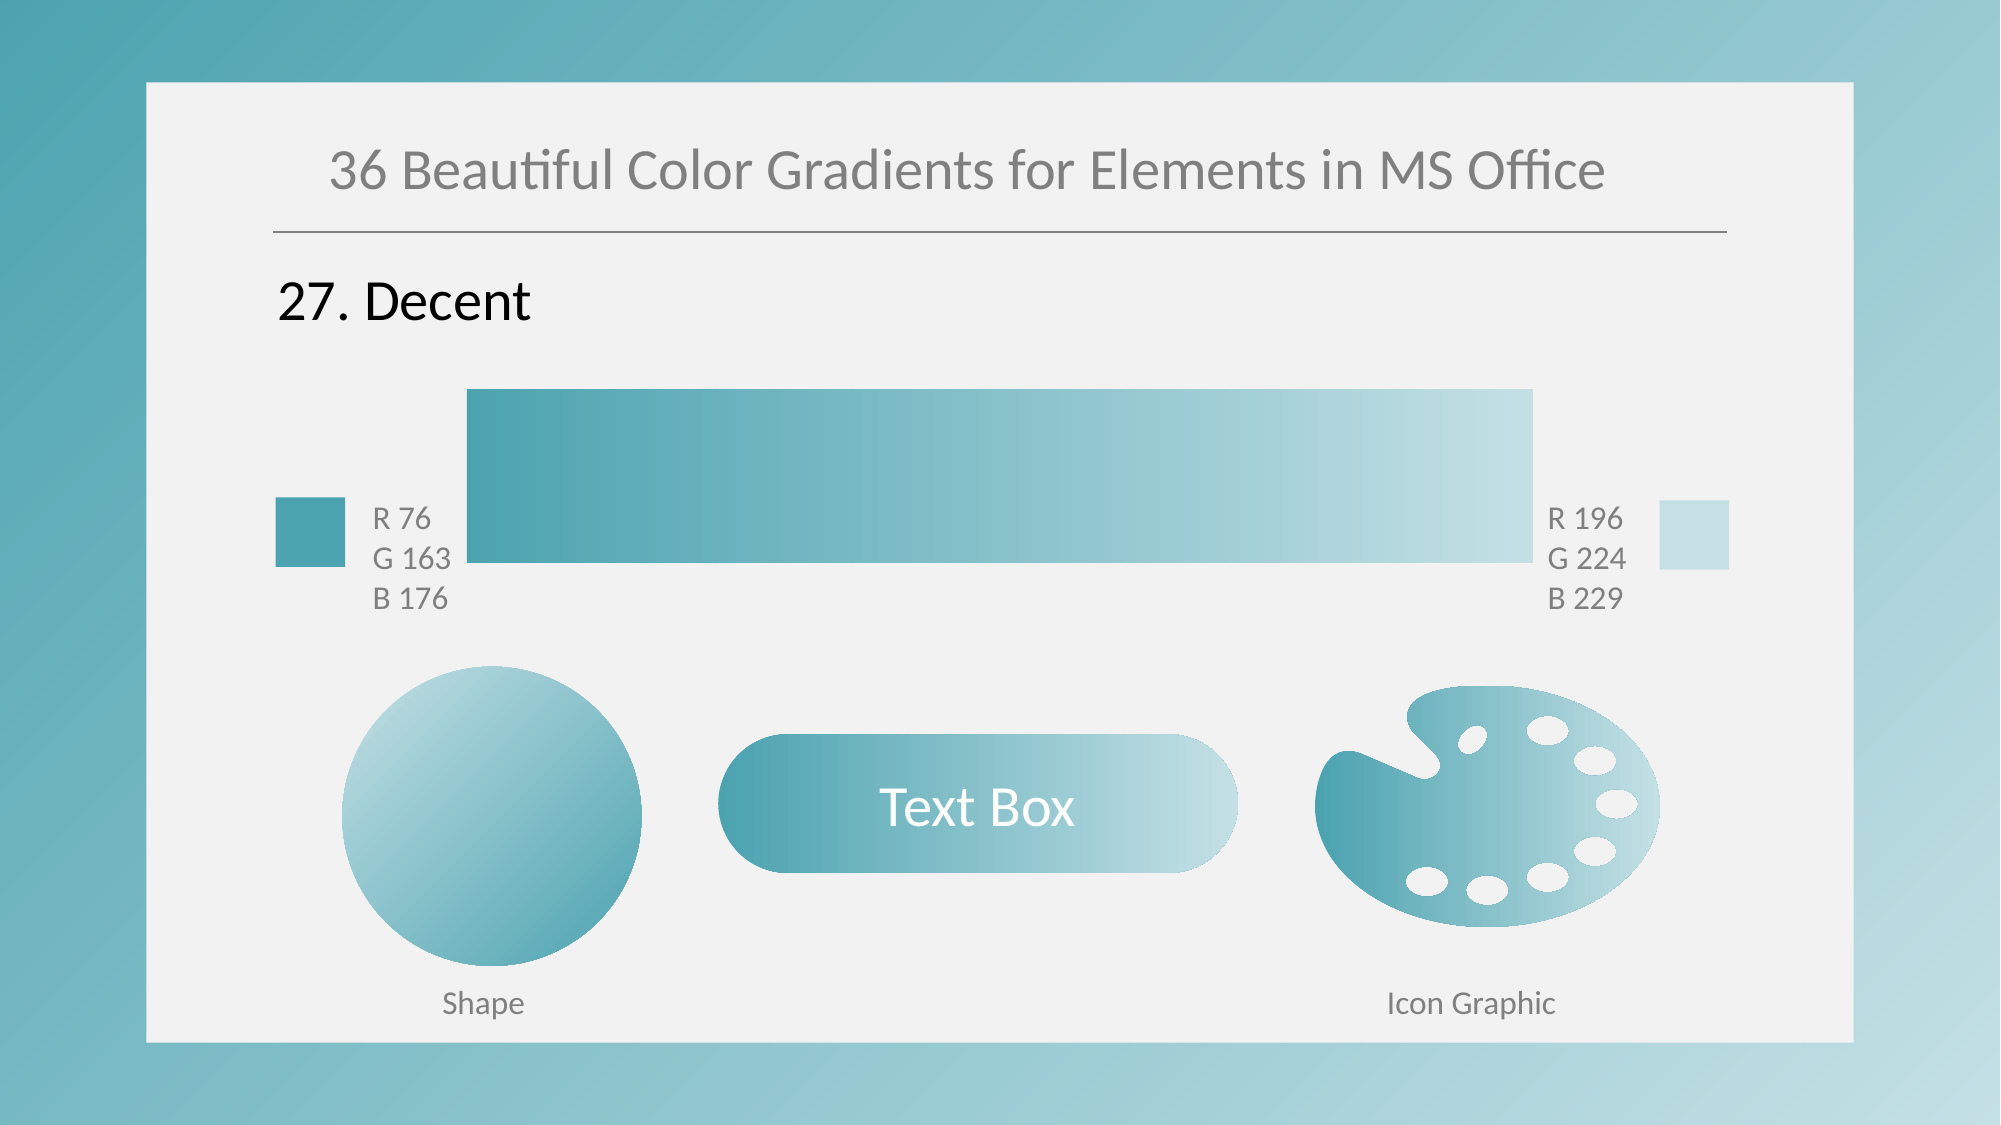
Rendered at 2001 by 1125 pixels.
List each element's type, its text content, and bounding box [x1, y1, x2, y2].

text_box R 196 G 224 B 229 [1533, 488, 1660, 624]
text_box Text Box [716, 732, 1240, 875]
text_box R 76 G 163 B 176 [357, 488, 485, 624]
text_box [1312, 683, 1662, 930]
text_box Shape [427, 973, 555, 1029]
text_box [144, 80, 1856, 1045]
text_box [274, 495, 347, 569]
text_box 27. Decent [262, 254, 548, 340]
text_box Icon Graphic [1372, 973, 1603, 1029]
text_box [340, 664, 644, 969]
text_box 36 Beautiful Color Gradients for Elements in MS Office [314, 123, 1908, 209]
text_box [465, 387, 1535, 565]
text_box [1658, 498, 1731, 572]
